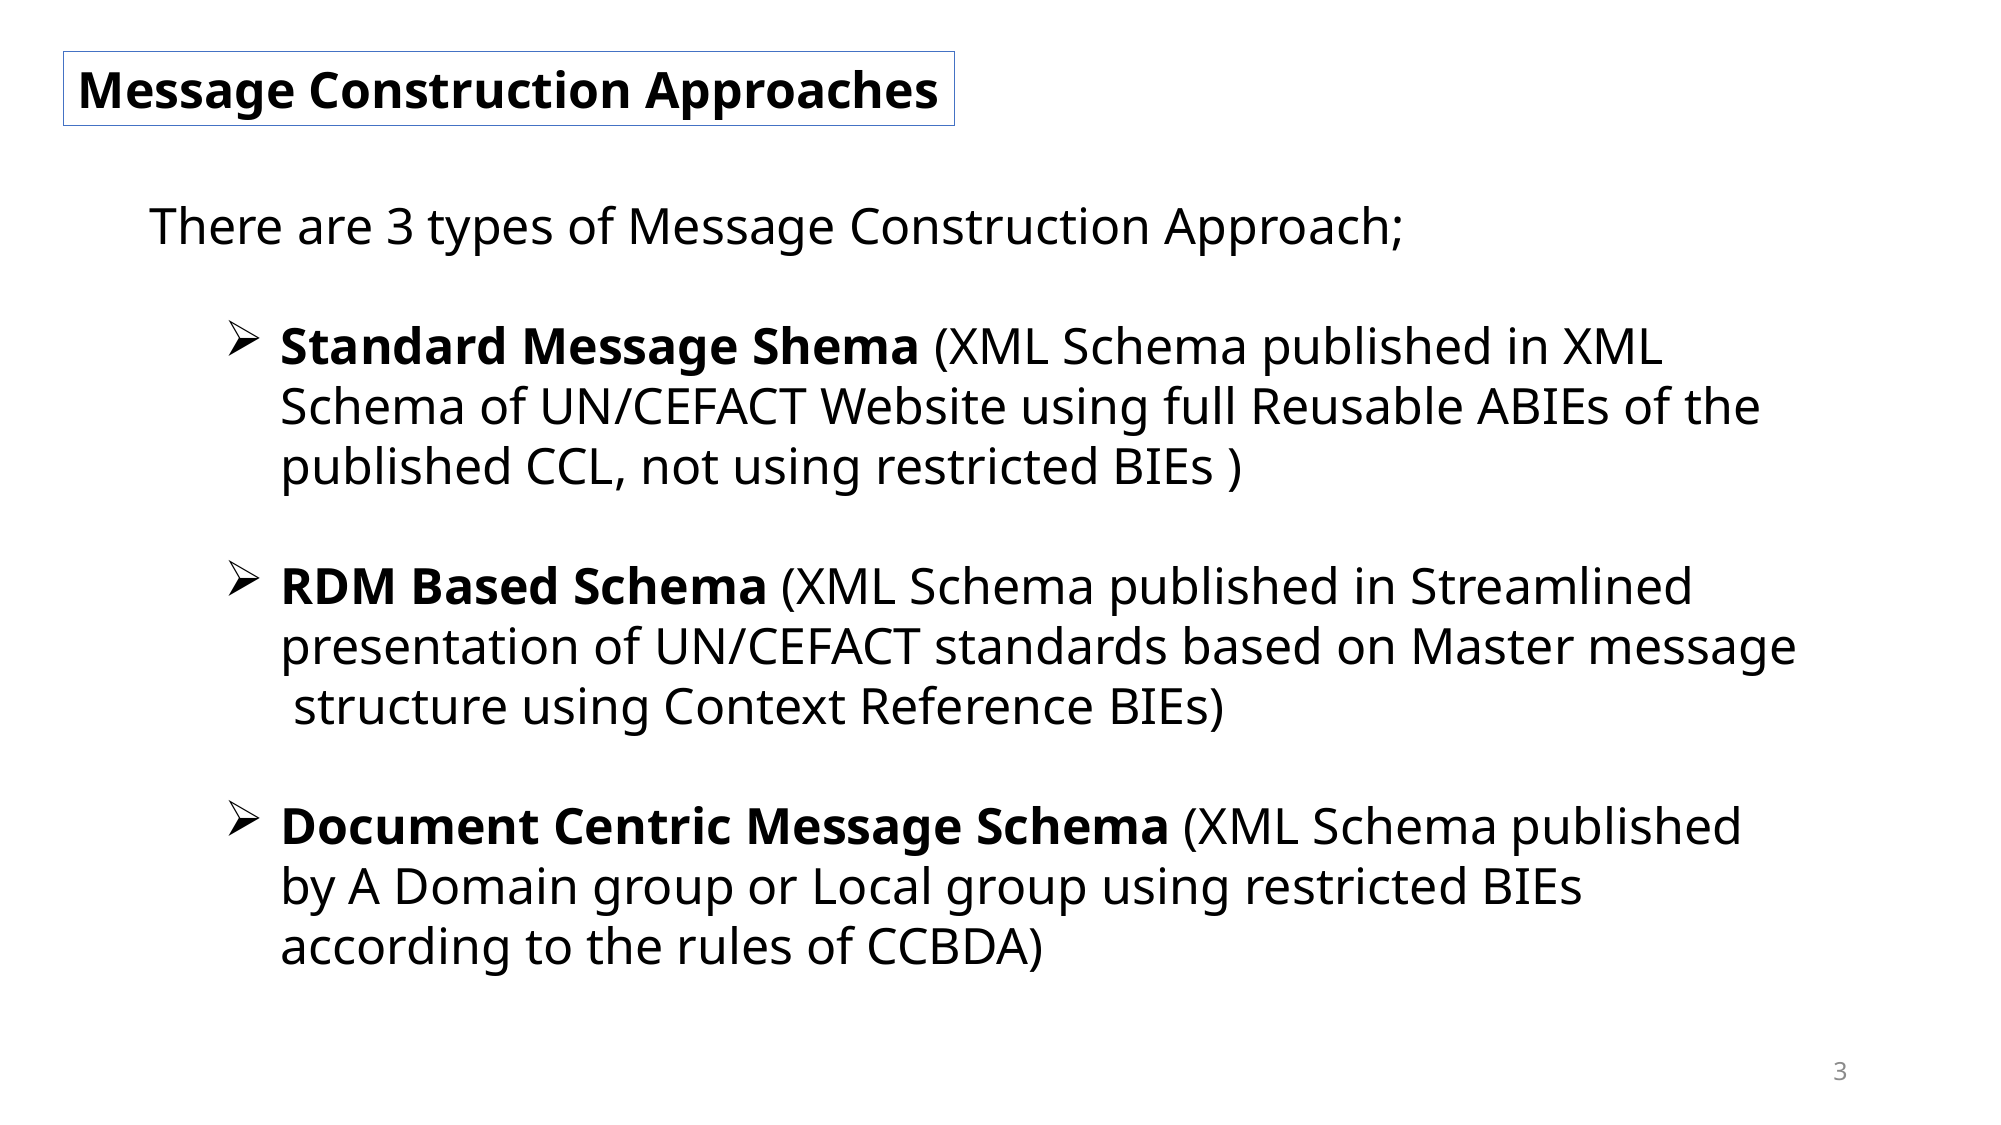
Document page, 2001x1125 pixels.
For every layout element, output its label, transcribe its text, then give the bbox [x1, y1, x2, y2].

slide_number 3 [1412, 1042, 1863, 1103]
text_box There are 3 types of Message Construction Approach; Standard Message Shema (XML Schema published in XML Schema of UN/CEFACT Website using full Reusable ABIEs of the published CCL, not using restricted BIEs ) RDM Based Schema (XML Schema published in Streamlined presentation of UN/CEFACT standards based on Master message structure using Context Reference BIEs) Document Centric Message Schema (XML Schema published by A Domain group or Local group using restricted BIEs according to the rules of CCBDA) [134, 187, 1823, 1042]
text_box Message Construction Approaches [63, 51, 955, 126]
